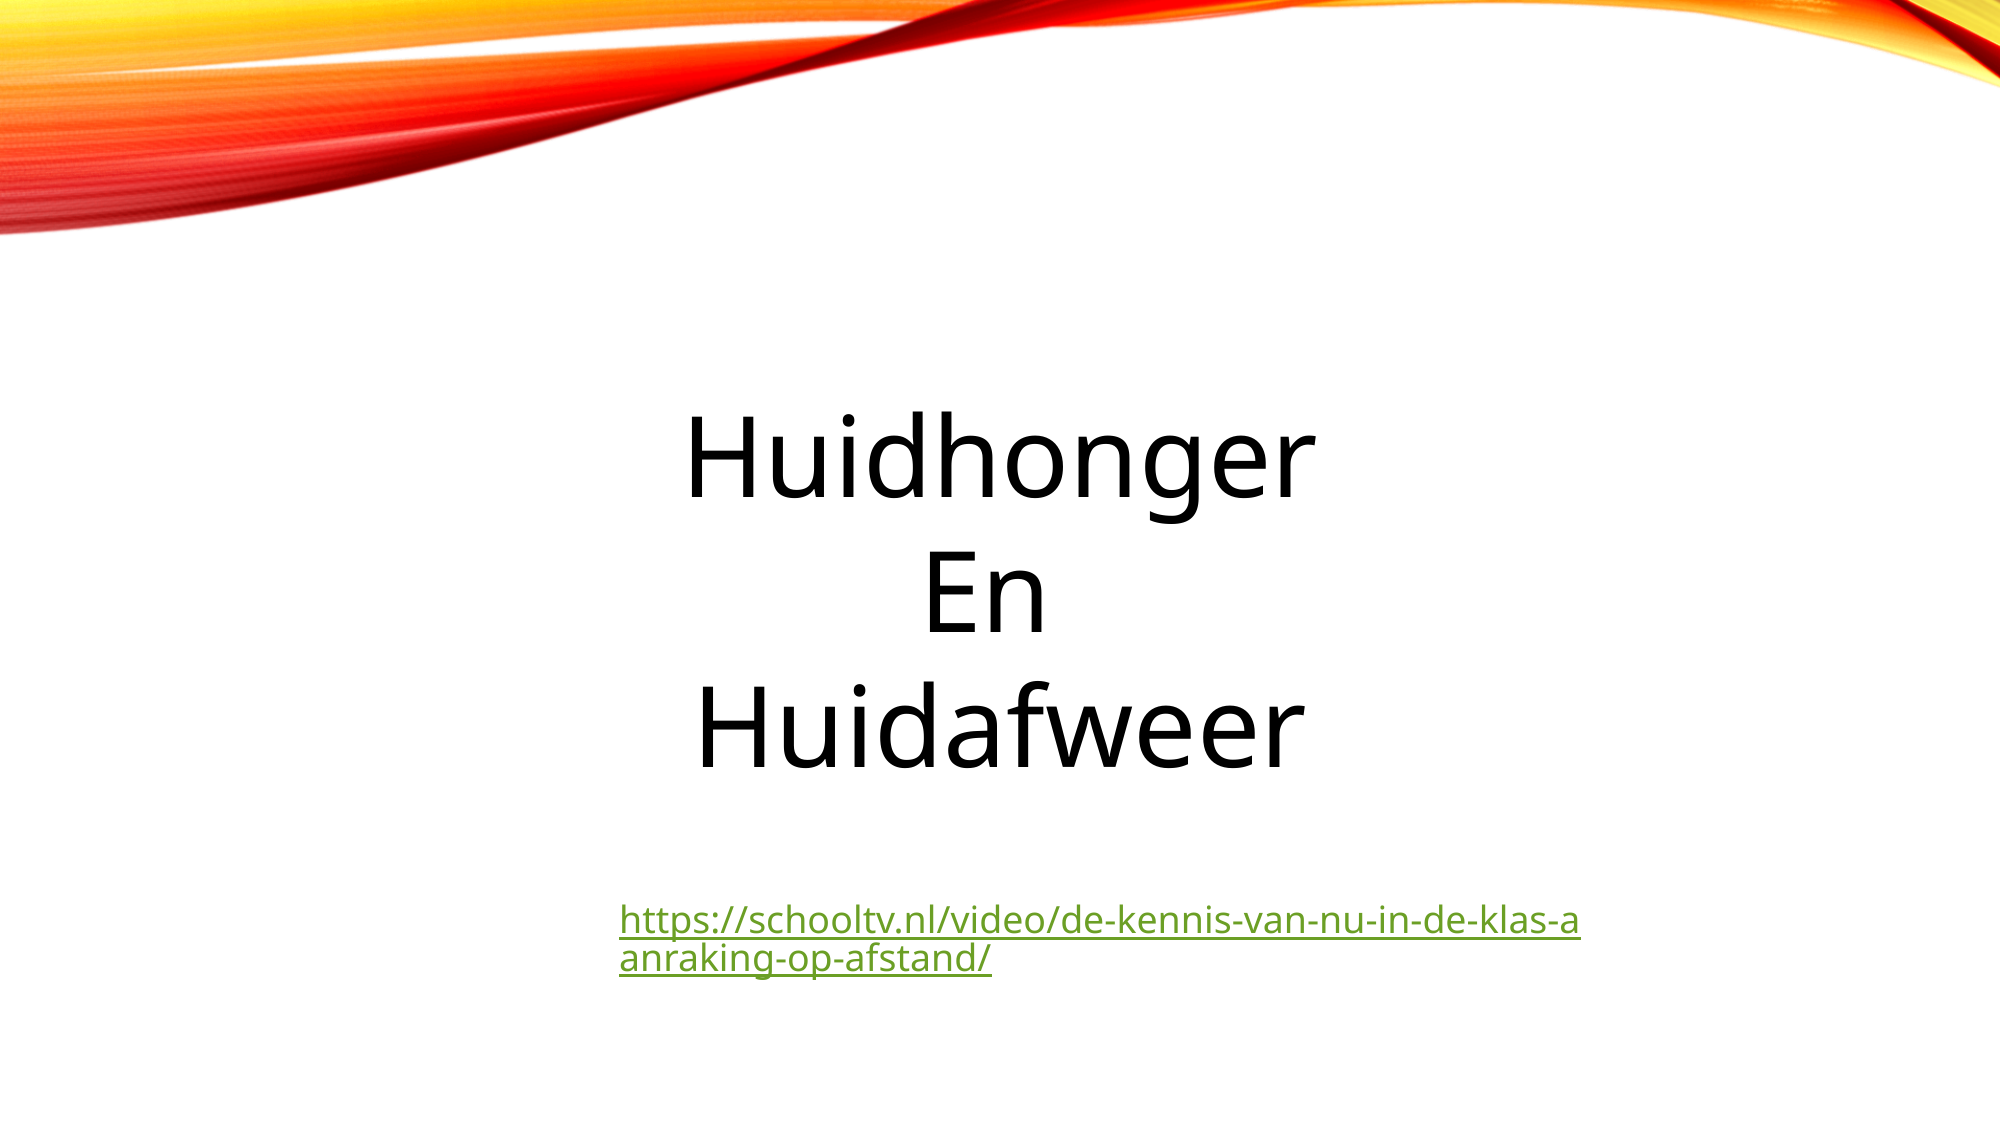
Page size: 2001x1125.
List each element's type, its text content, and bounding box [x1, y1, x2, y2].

text_box https://schooltv.nl/video/de-kennis-van-nu-in-de-klas-aanraking-op-afstand/ [604, 889, 1605, 1000]
picture [0, 0, 2000, 237]
text_box Huidhonger En Huidafweer [666, 377, 1334, 798]
